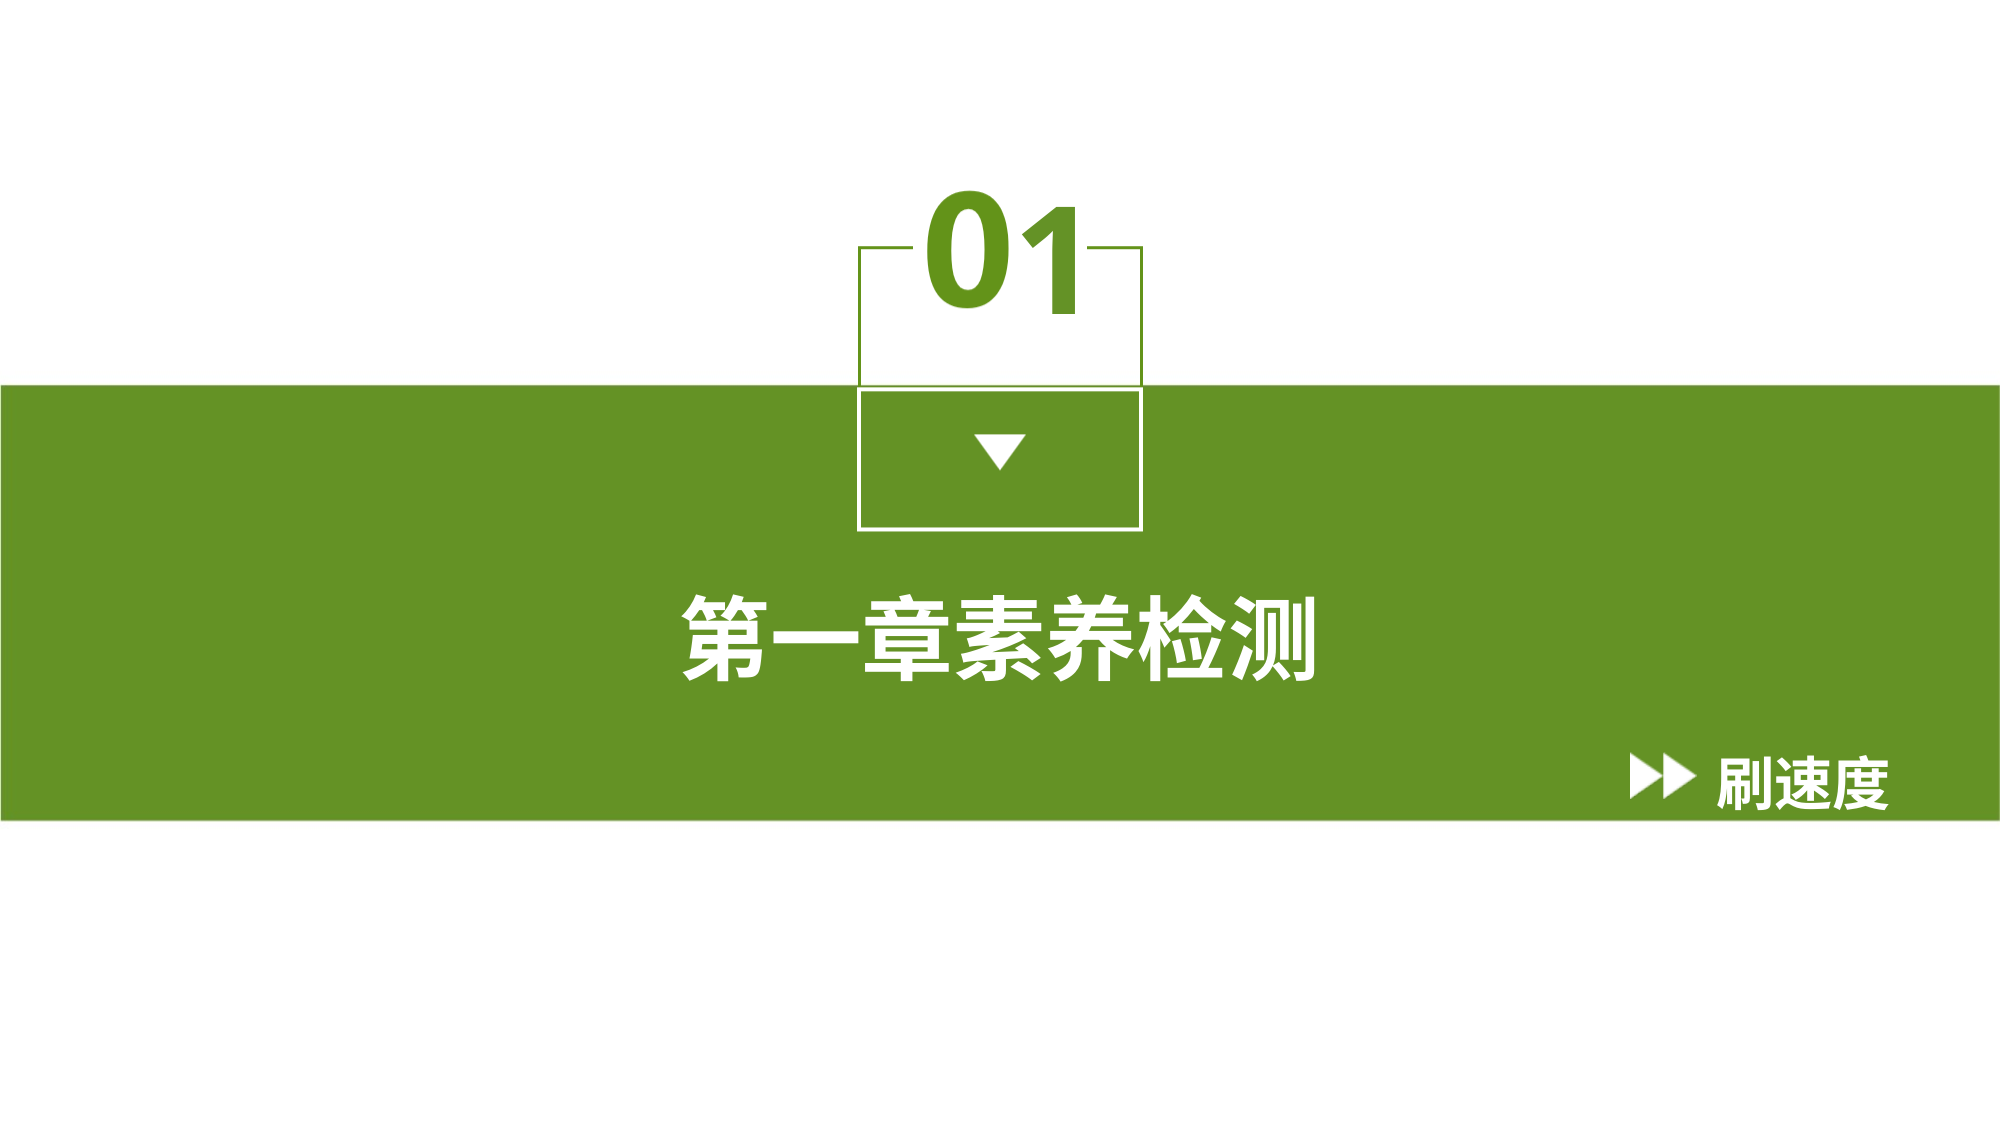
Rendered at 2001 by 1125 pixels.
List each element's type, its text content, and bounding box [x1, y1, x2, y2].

picture [0, 0, 2000, 572]
text_box 刷速度 [1715, 718, 1997, 812]
text_box 1 [1013, 156, 1173, 353]
picture [0, 699, 2000, 1125]
text_box 第一章素养检测 [0, 572, 2000, 699]
